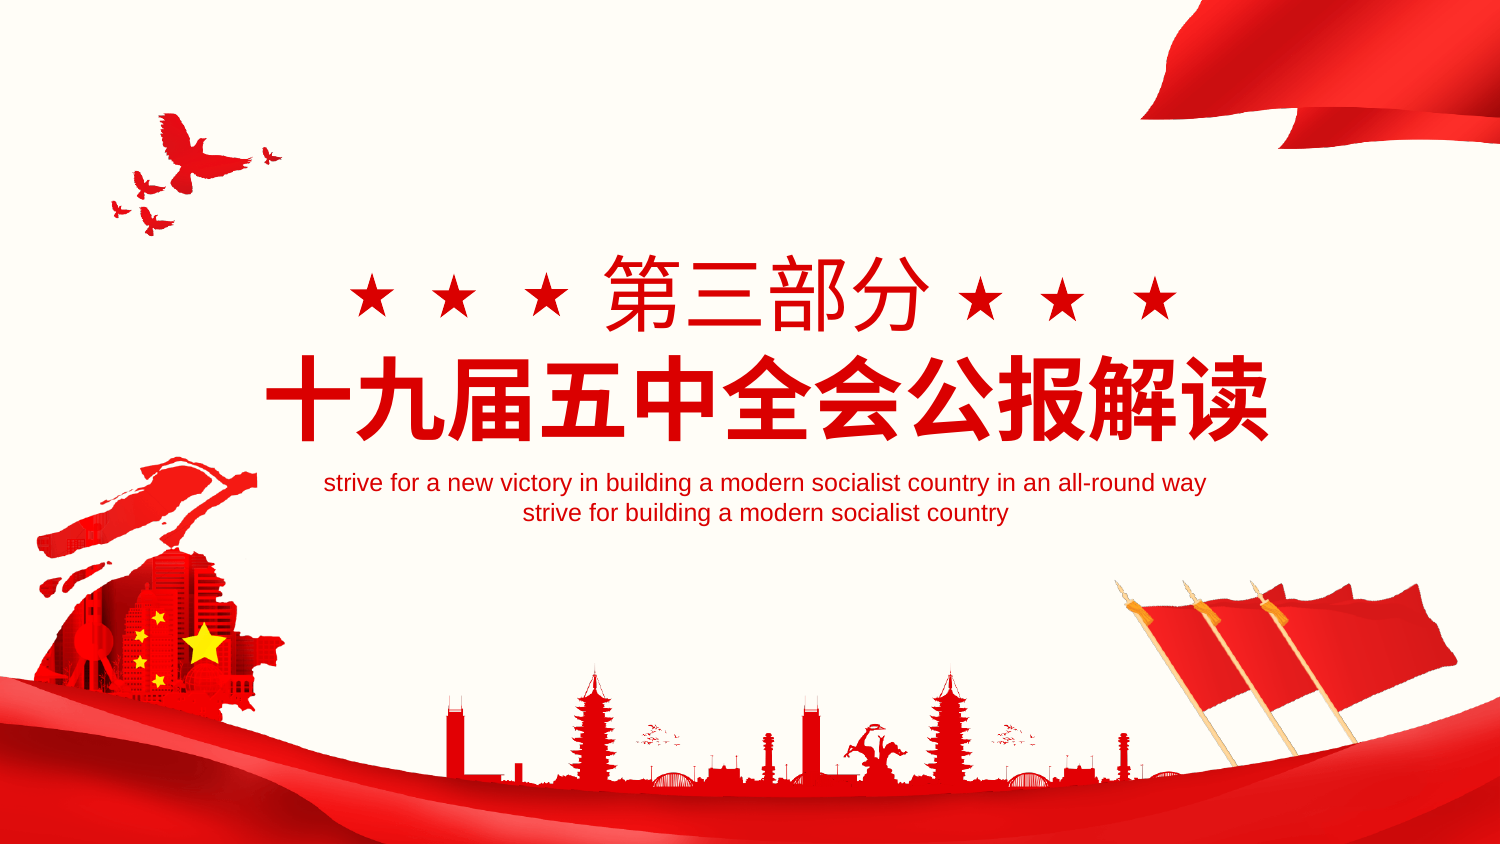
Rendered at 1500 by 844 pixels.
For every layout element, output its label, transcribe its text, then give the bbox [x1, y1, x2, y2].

picture [1123, 0, 1500, 174]
text_box strive for a new victory in building a modern socialist country in an all-round way strive for building a modern socialist country [299, 459, 1233, 534]
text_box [349, 234, 1177, 351]
text_box 十九届五中全会公报解读 [225, 334, 1310, 459]
picture [0, 395, 1500, 844]
picture [95, 107, 295, 247]
